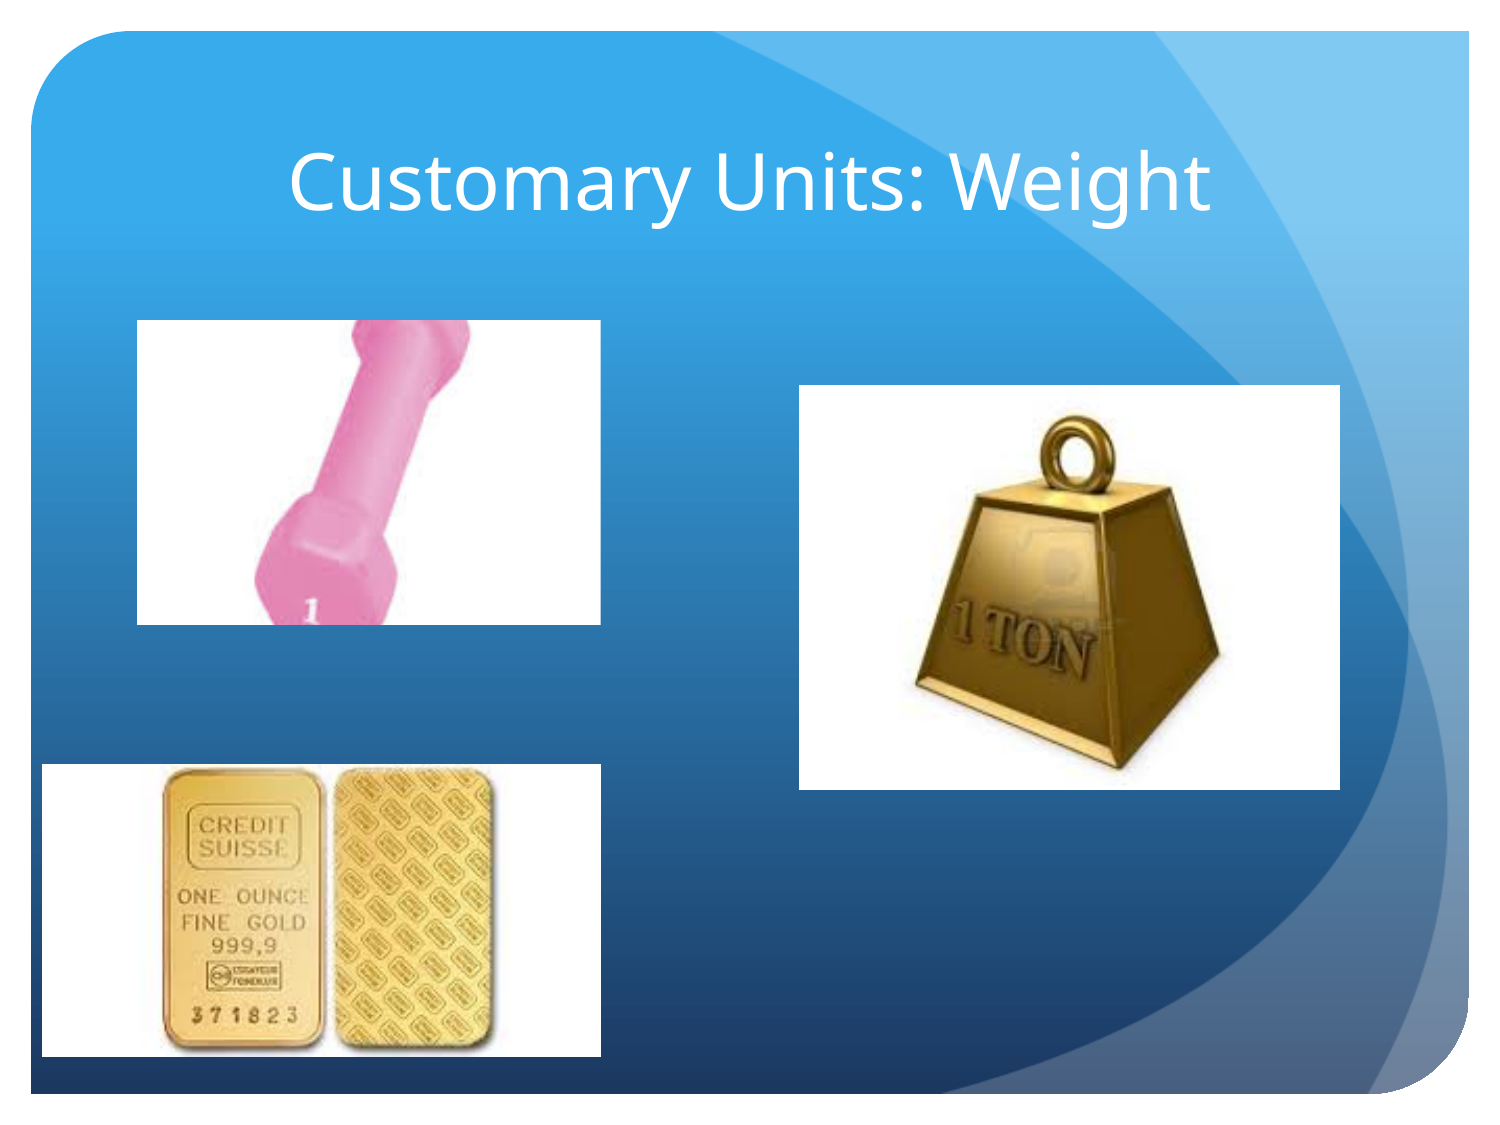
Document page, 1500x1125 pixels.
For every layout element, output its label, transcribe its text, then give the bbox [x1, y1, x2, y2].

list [136, 320, 601, 626]
picture [24, 30, 1473, 1094]
title Customary Units: Weight [127, 62, 1372, 234]
